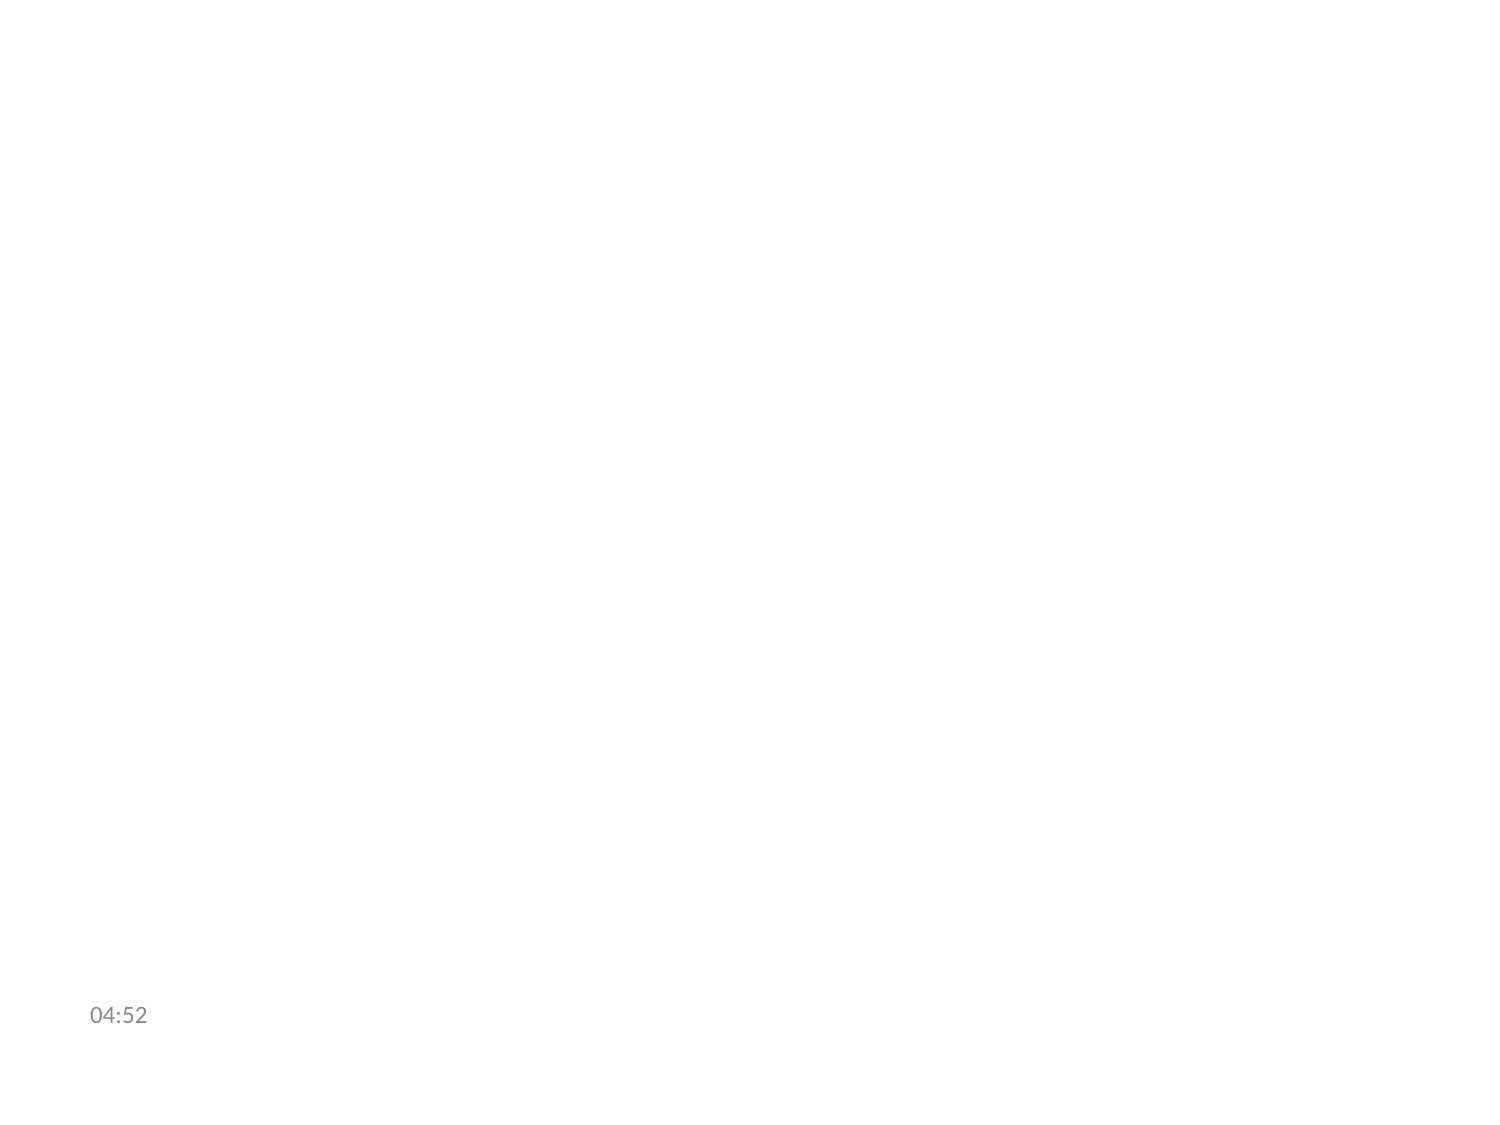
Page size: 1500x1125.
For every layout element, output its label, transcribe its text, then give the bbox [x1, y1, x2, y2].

text_box 15:35 [75, 983, 425, 1044]
